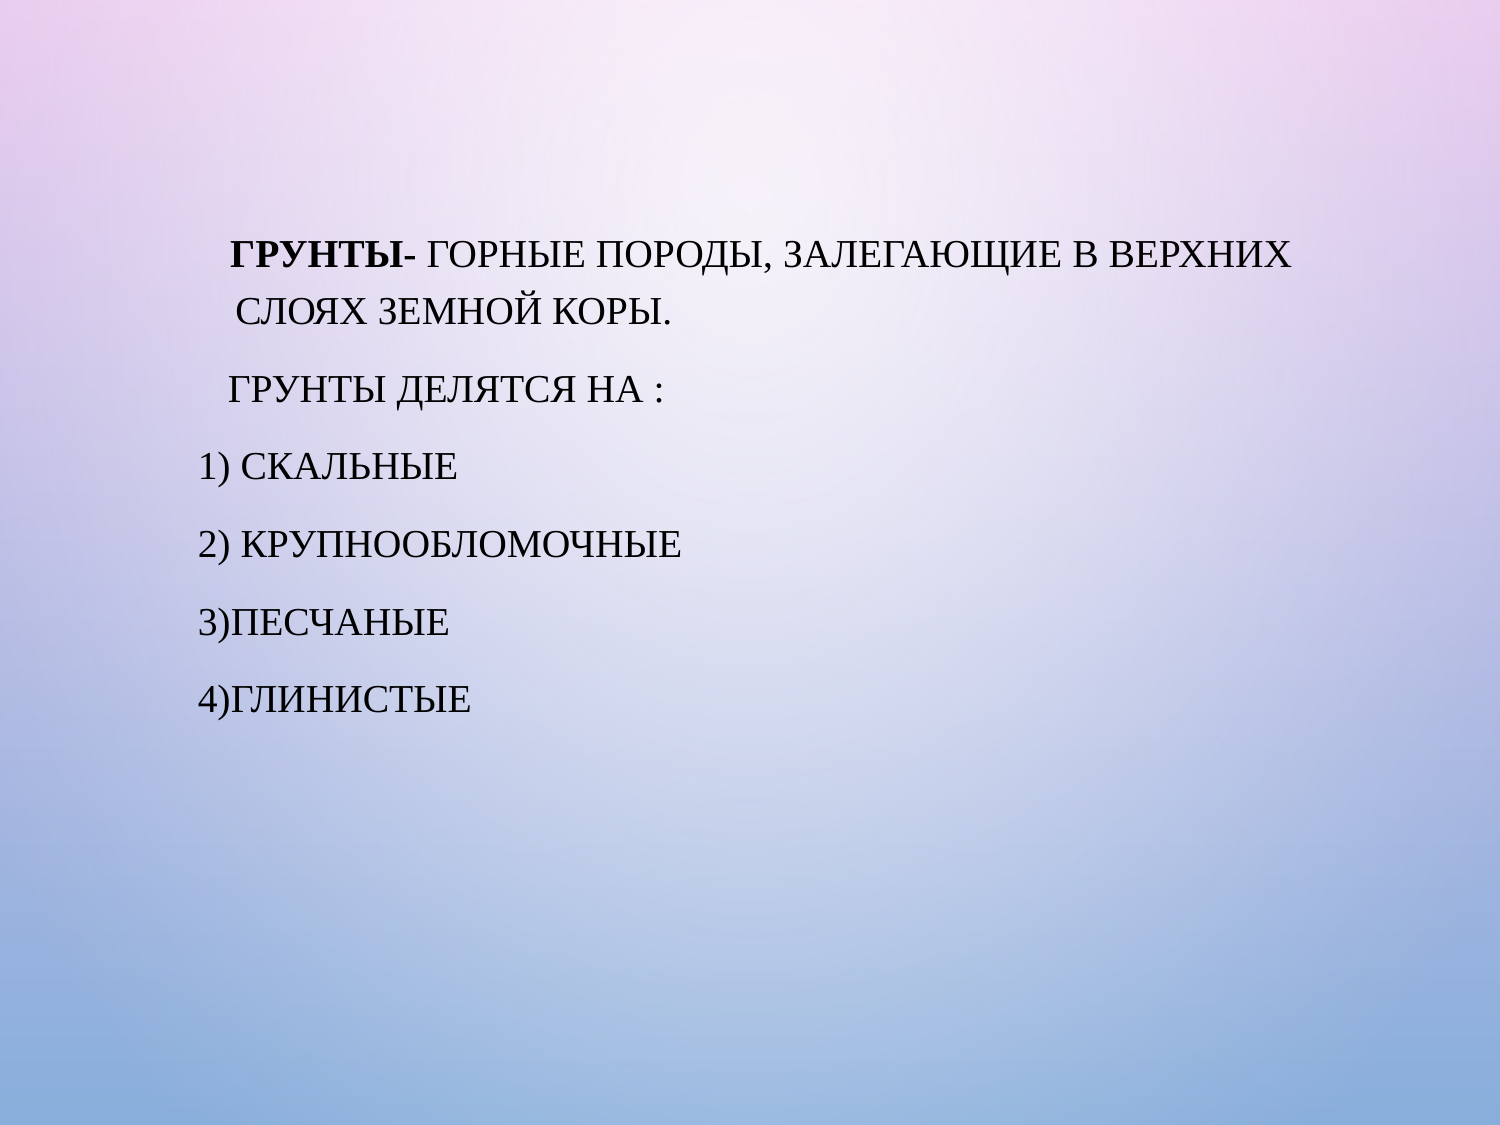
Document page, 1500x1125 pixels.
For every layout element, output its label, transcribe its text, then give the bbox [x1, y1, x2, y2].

list Грунты- горные породы, залегающие в верхних слоях земной коры. Грунты делятся на : 1) скальные 2) крупнообломочные 3)песчаные 4)глинистые [183, 137, 1329, 937]
